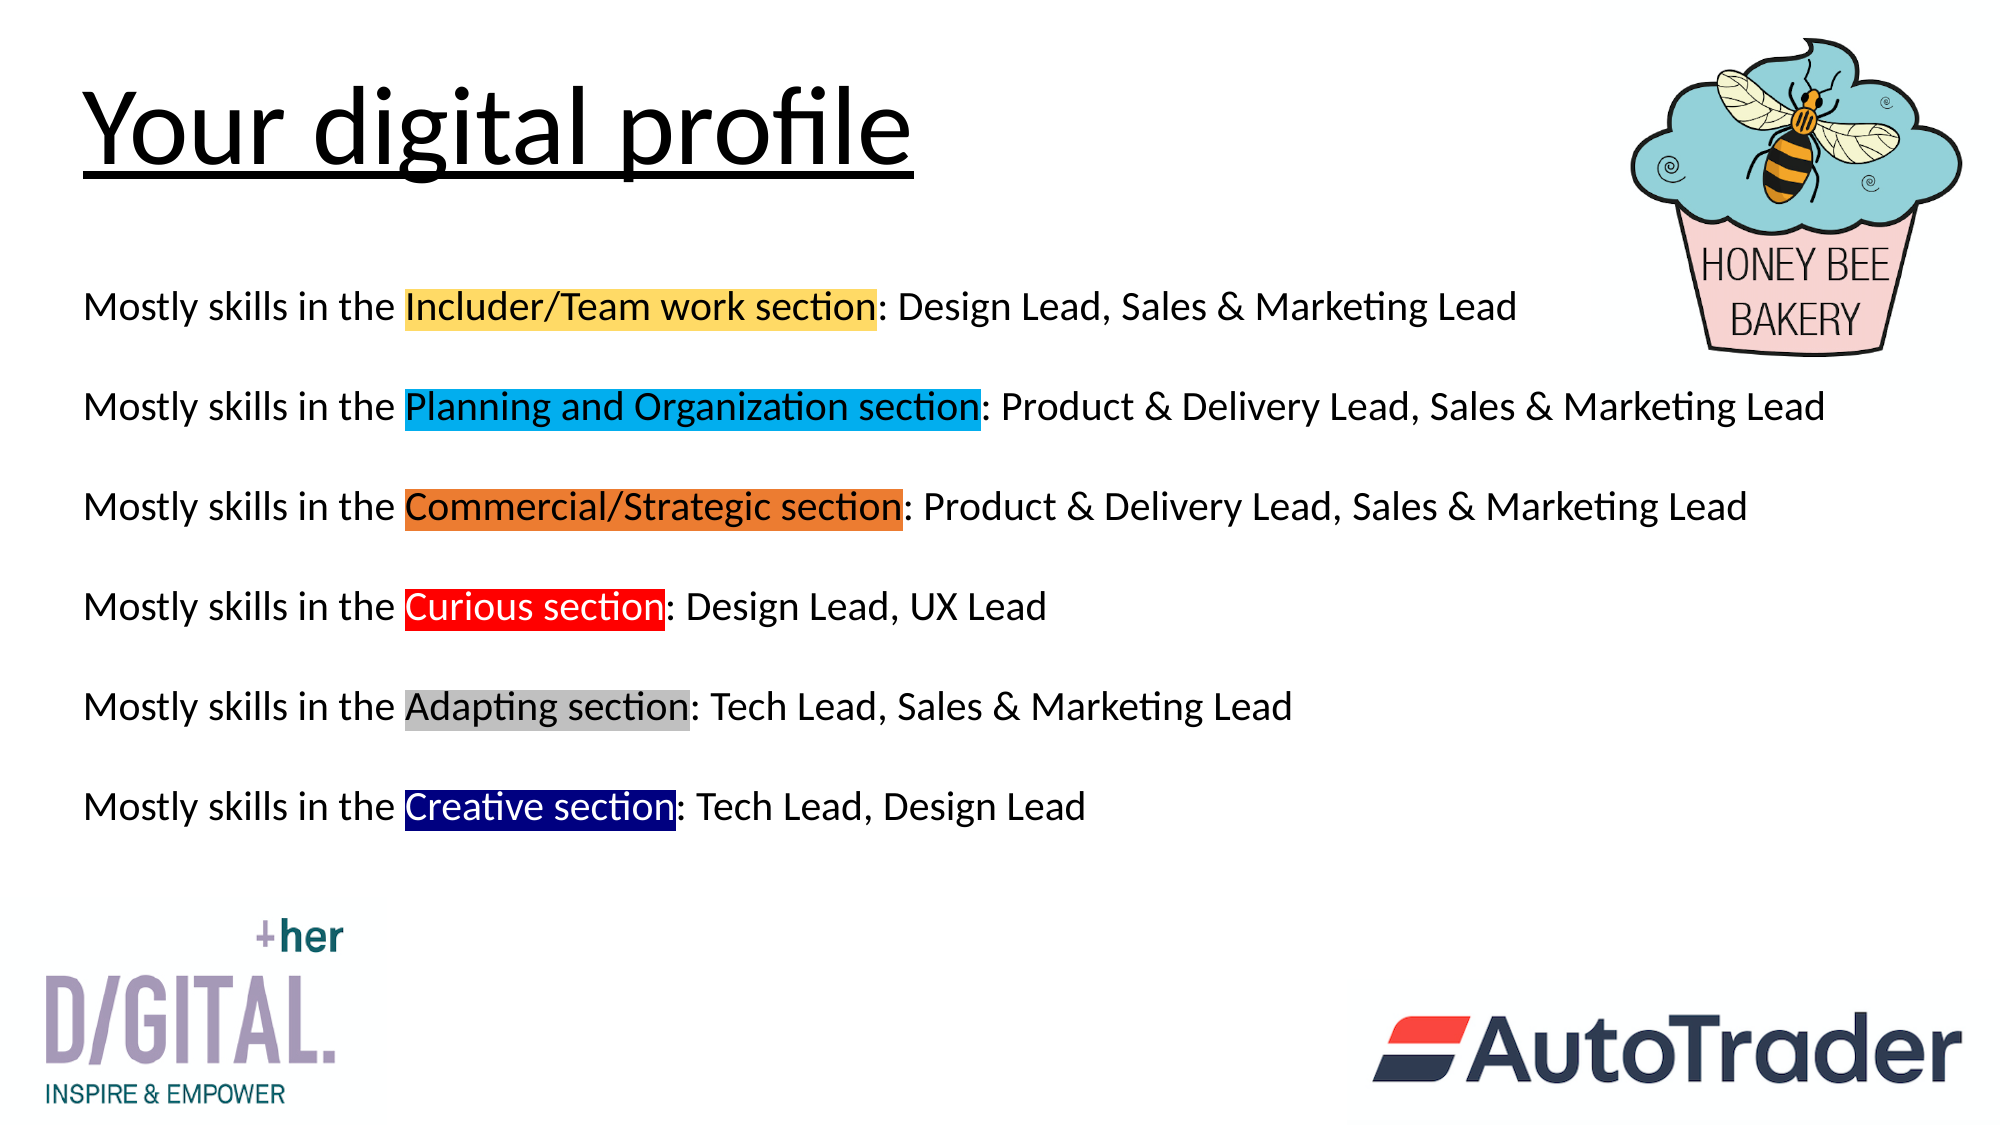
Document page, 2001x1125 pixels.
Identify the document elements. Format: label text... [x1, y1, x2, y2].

text_box Your digital profile [67, 44, 1586, 195]
text_box Mostly skills in the Includer/Team work section: Design Lead, Sales & Marketing Lead Mostly skills in the Planning and Organization section: Product & Delivery Lead, Sales & Marketing Lead Mostly skills in the Commercial/Strategic section: Product & Delivery Lead, Sales & Marketing Lead Mostly skills in the Curious section: Design Lead, UX Lead Mostly skills in the Adapting section: Tech Lead, Sales & Marketing Lead Mostly skills in the Creative section: Tech Lead, Design Lead [67, 271, 2000, 887]
picture [1347, 978, 2000, 1125]
picture [1591, 0, 2000, 401]
picture [0, 897, 387, 1125]
